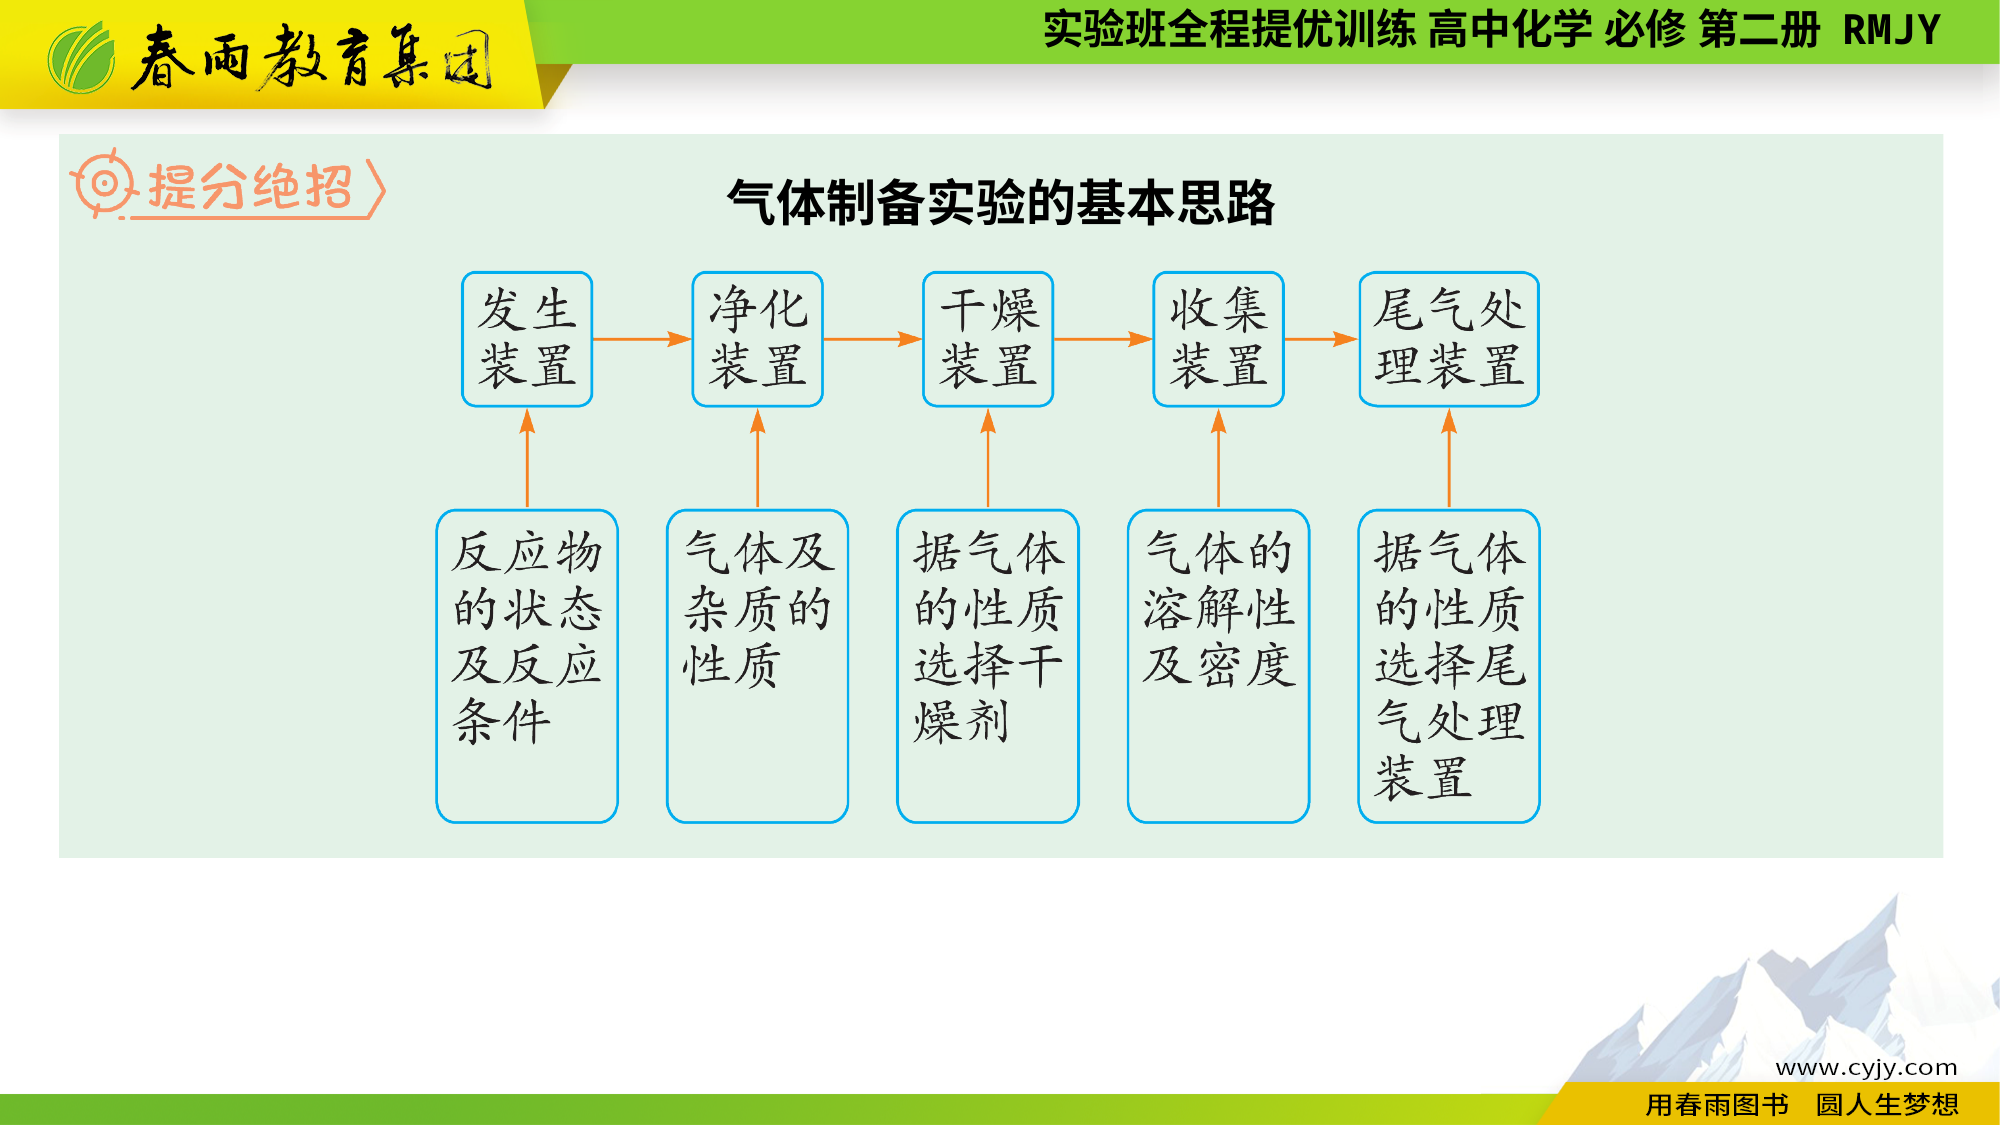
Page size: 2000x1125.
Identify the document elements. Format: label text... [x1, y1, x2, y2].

list 气体制备实验的基本思路 [59, 134, 1944, 858]
picture [0, 0, 2000, 1125]
